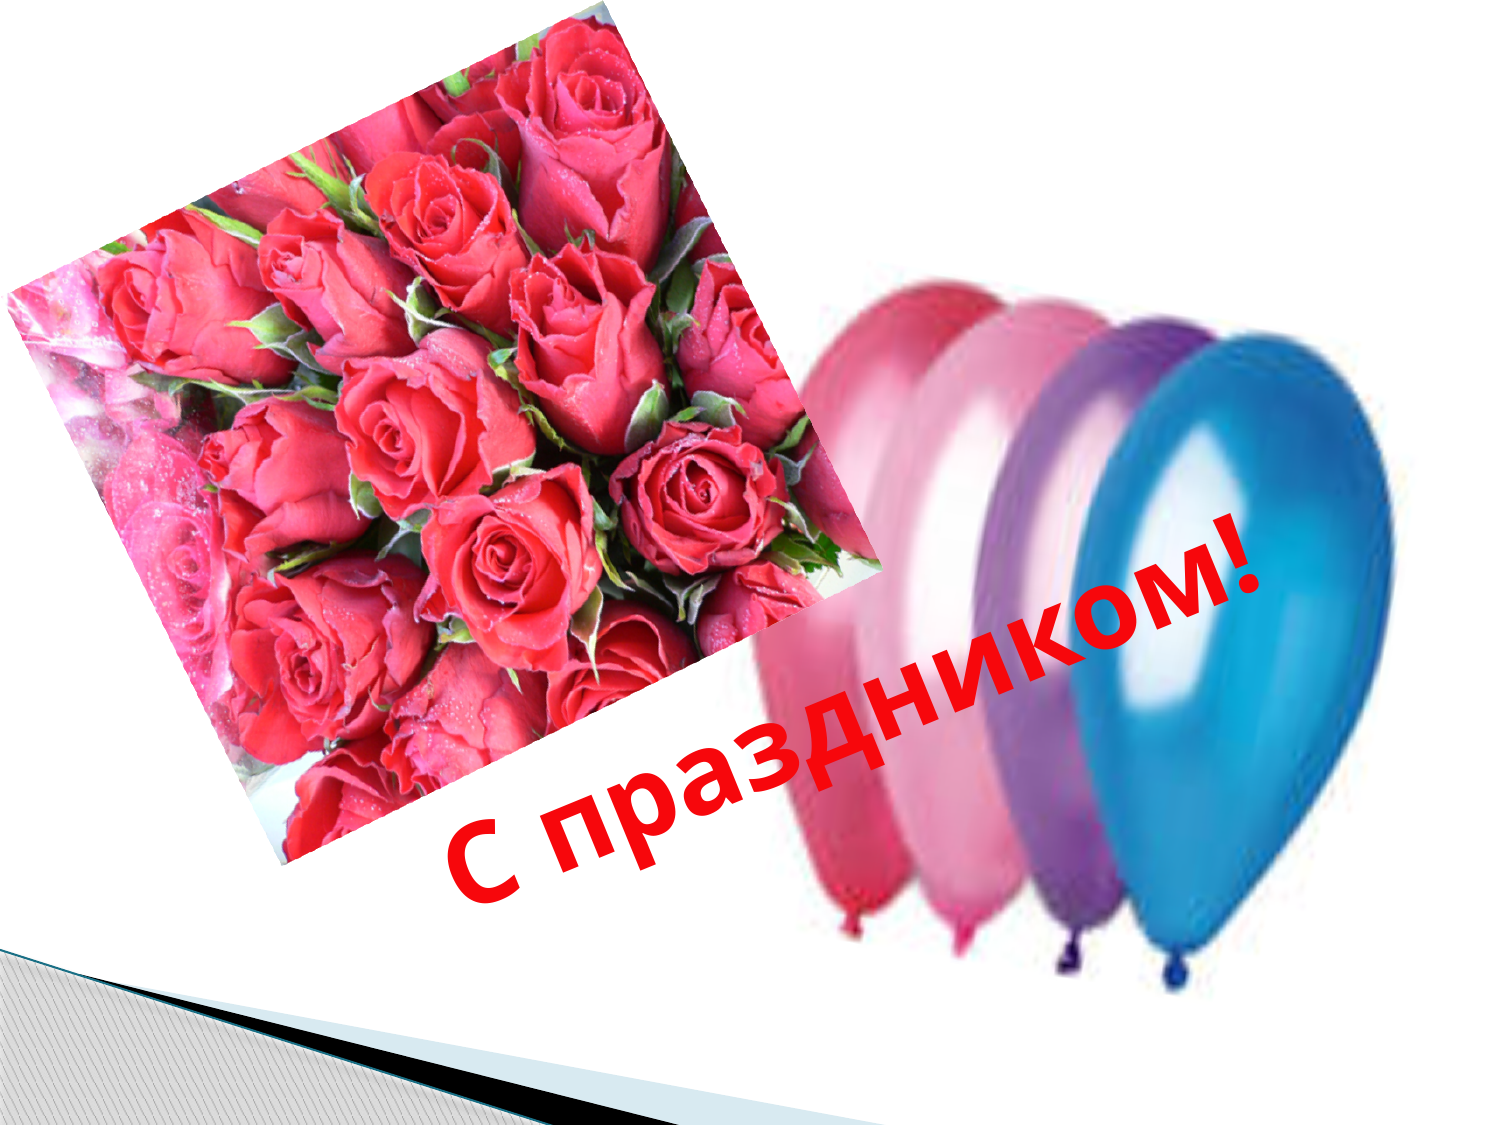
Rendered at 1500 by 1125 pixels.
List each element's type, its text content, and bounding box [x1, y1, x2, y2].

text_box С праздником! [295, 762, 724, 994]
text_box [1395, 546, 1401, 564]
picture [2, 1, 1439, 1022]
